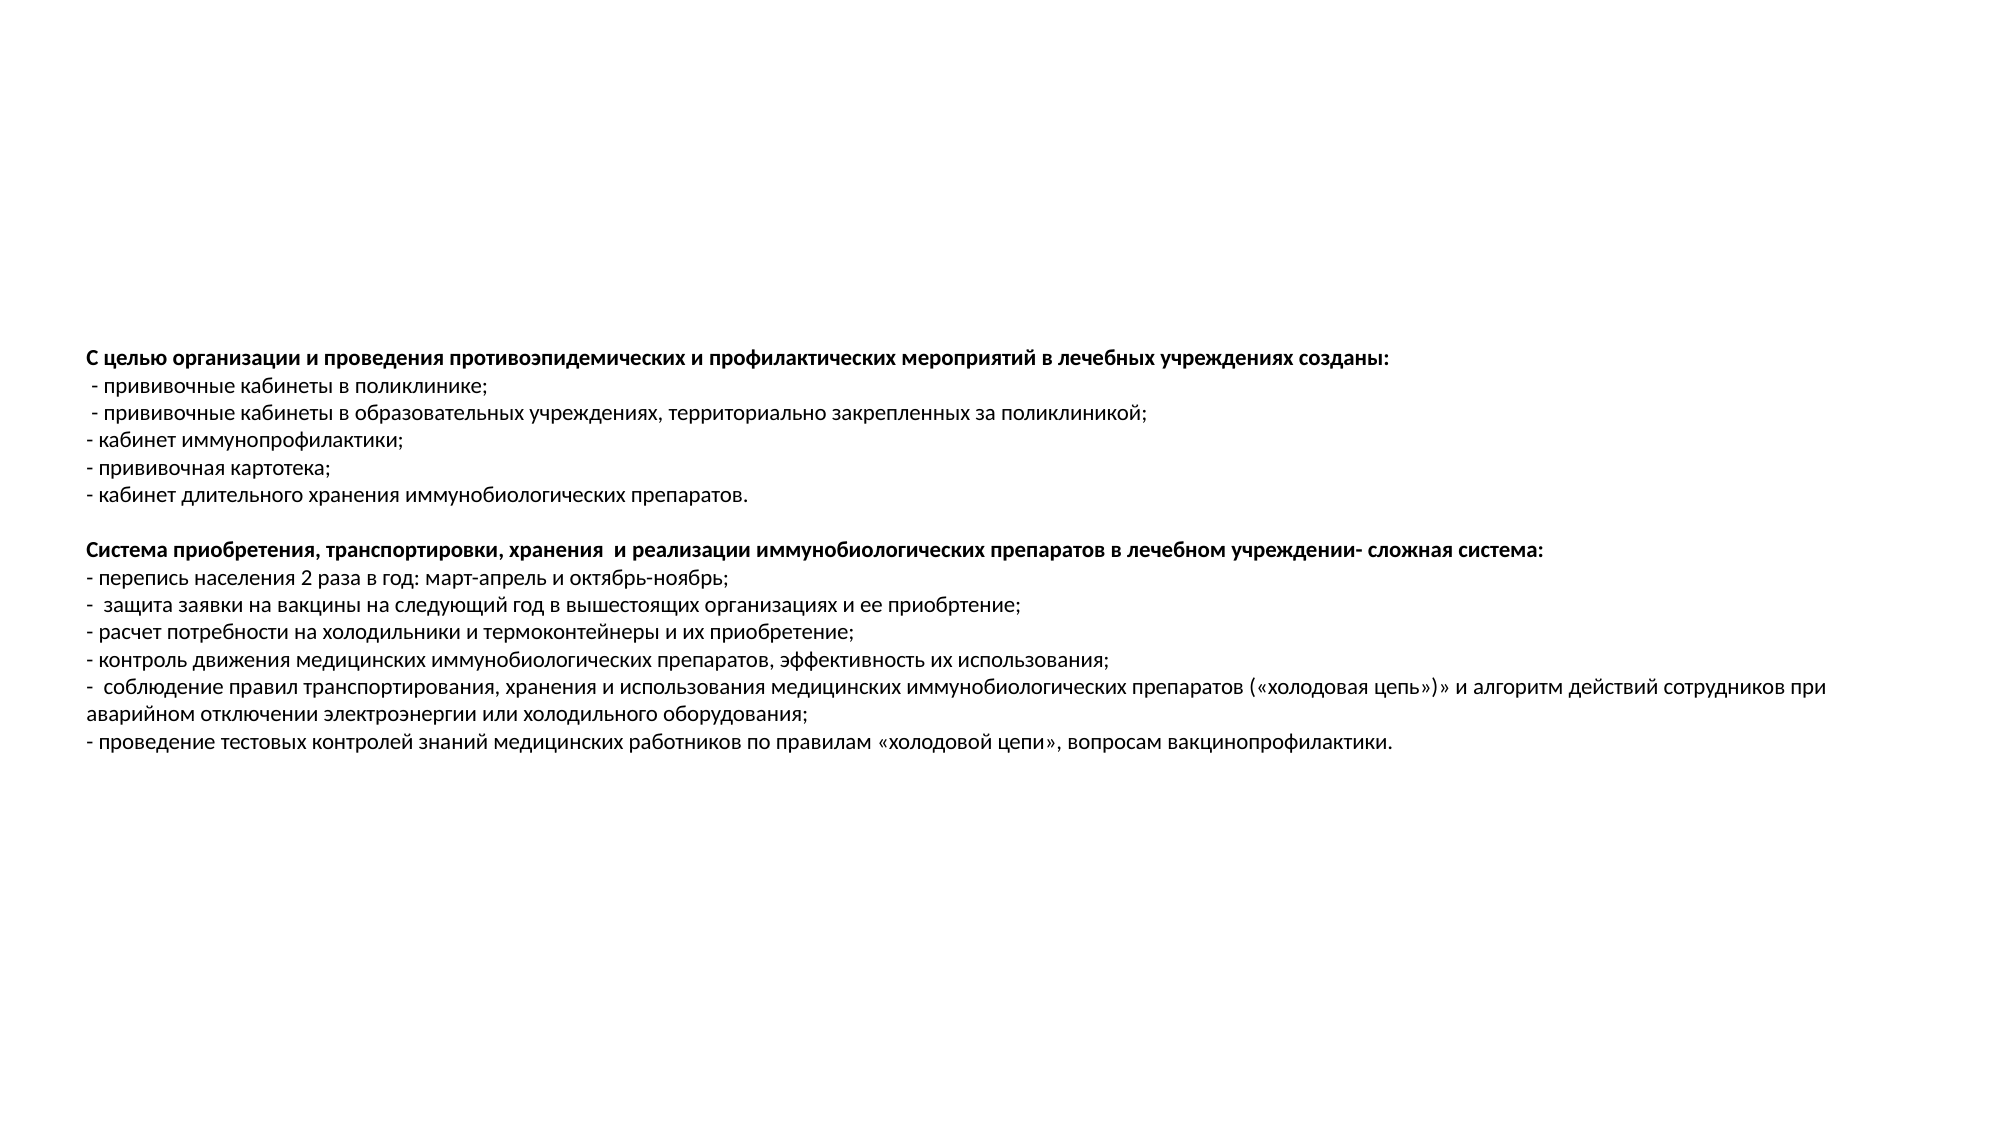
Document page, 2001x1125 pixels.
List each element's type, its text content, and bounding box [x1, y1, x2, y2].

title С целью организации и проведения противоэпидемических и профилактических мероприятий в лечебных учреждениях созданы: - прививочные кабинеты в поликлинике; - прививочные кабинеты в образовательных учреждениях, территориально закрепленных за поликлиникой; - кабинет иммунопрофилактики; - прививочная картотека; - кабинет длительного хранения иммунобиологических препаратов. Система приобретения, транспортировки, хранения и реализации иммунобиологических препаратов в лечебном учреждении- сложная система: - перепись населения 2 раза в год: март-апрель и октябрь-ноябрь; - защита заявки на вакцины на следующий год в вышестоящих организациях и ее приобртение; - расчет потребности на холодильники и термоконтейнеры и их приобретение; - контроль движения медицинских иммунобиологических препаратов, эффективность их использования; - соблюдение правил транспортирования, хранения и использования медицинских иммунобиологических препаратов («холодовая цепь»)» и алгоритм действий сотрудников при аварийном отключении электроэнергии или холодильного оборудования; - проведение тестовых контролей знаний медицинских работников по правилам «холодовой цепи», вопросам вакцинопрофилактики. [71, 65, 1920, 1002]
